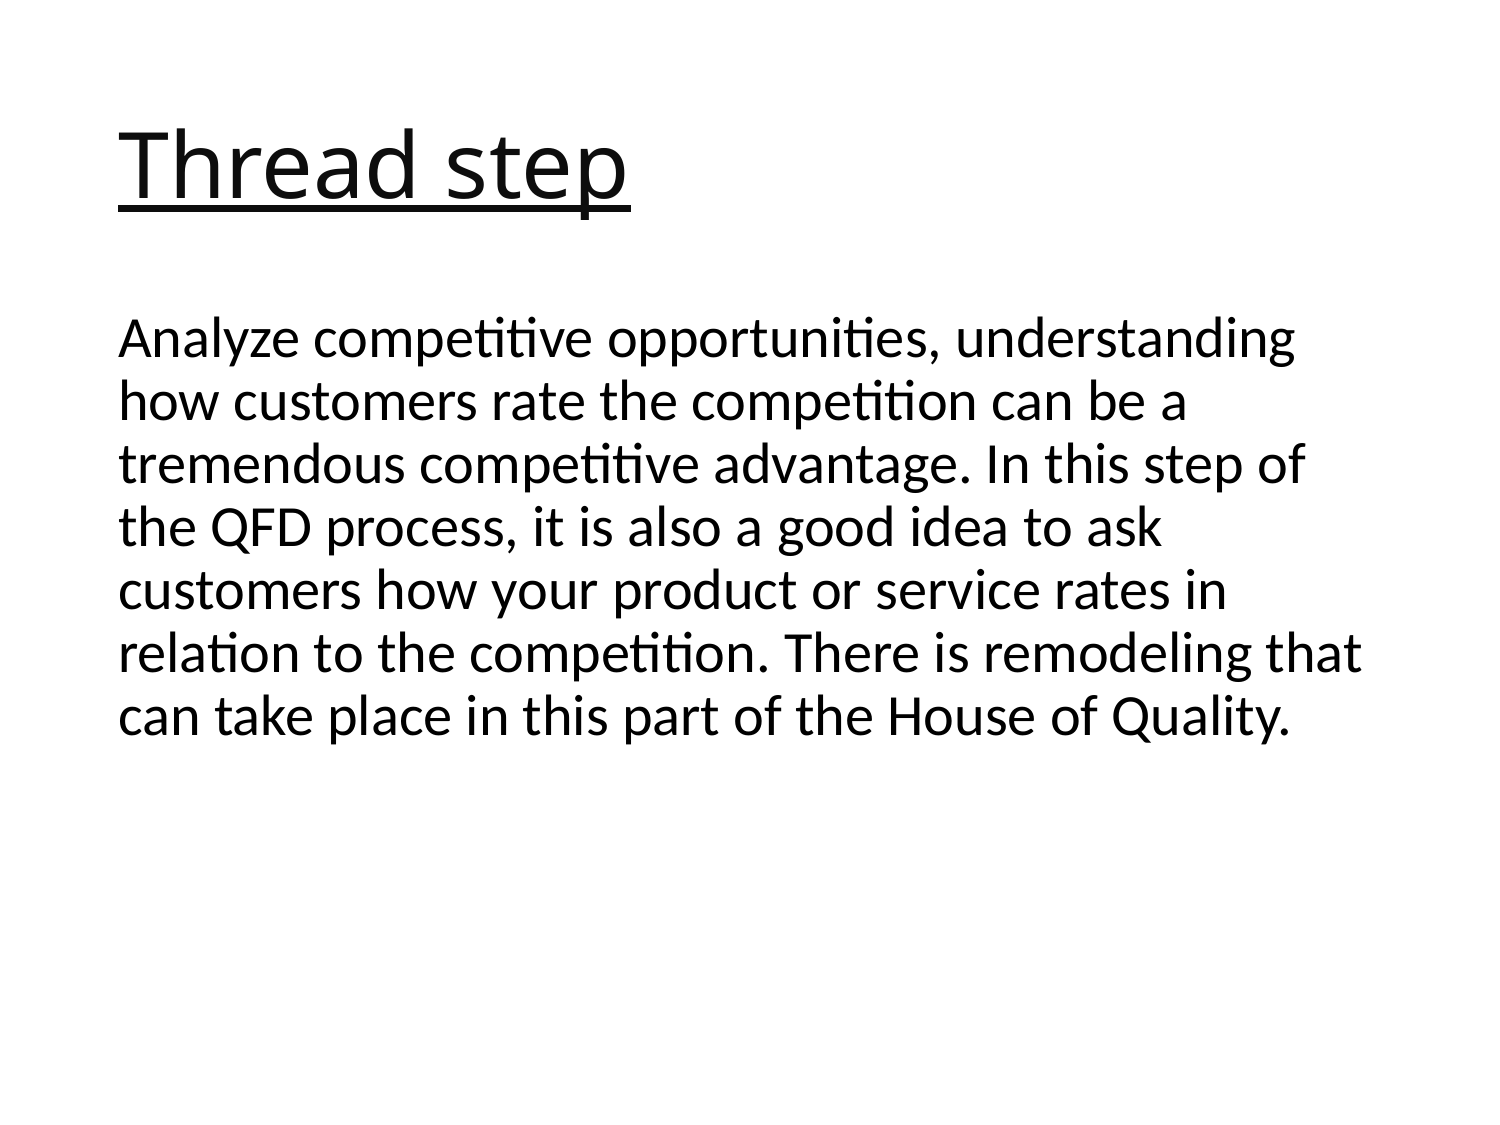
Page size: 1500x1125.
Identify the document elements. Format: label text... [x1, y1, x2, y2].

list Analyze competitive opportunities, understanding how customers rate the competition can be a tremendous competitive advantage. In this step of the QFD process, it is also a good idea to ask customers how your product or service rates in relation to the competition. There is remodeling that can take place in this part of the House of Quality. [103, 299, 1397, 1014]
title Thread step [103, 59, 1397, 278]
